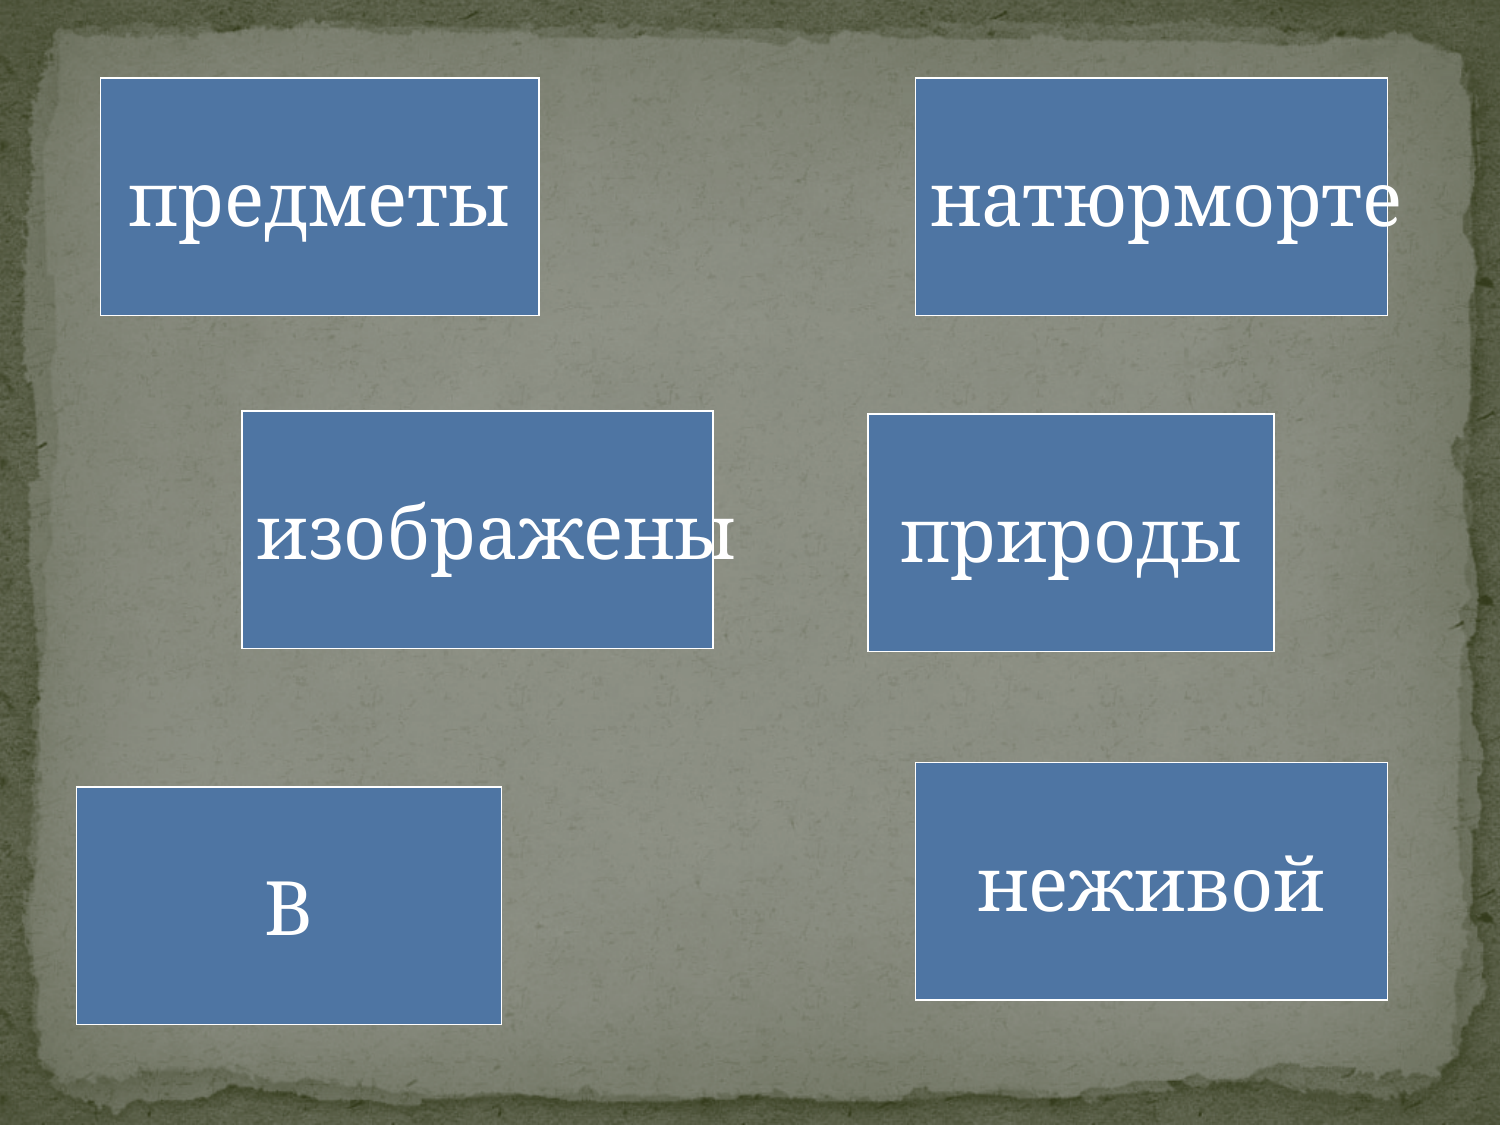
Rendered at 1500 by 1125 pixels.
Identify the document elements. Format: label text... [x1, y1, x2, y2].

text_box неживой [915, 762, 1388, 1000]
text_box изображены [242, 410, 714, 649]
text_box натюрморте [915, 78, 1388, 316]
text_box природы [868, 413, 1274, 652]
text_box В [76, 786, 502, 1025]
text_box предметы [100, 78, 539, 316]
